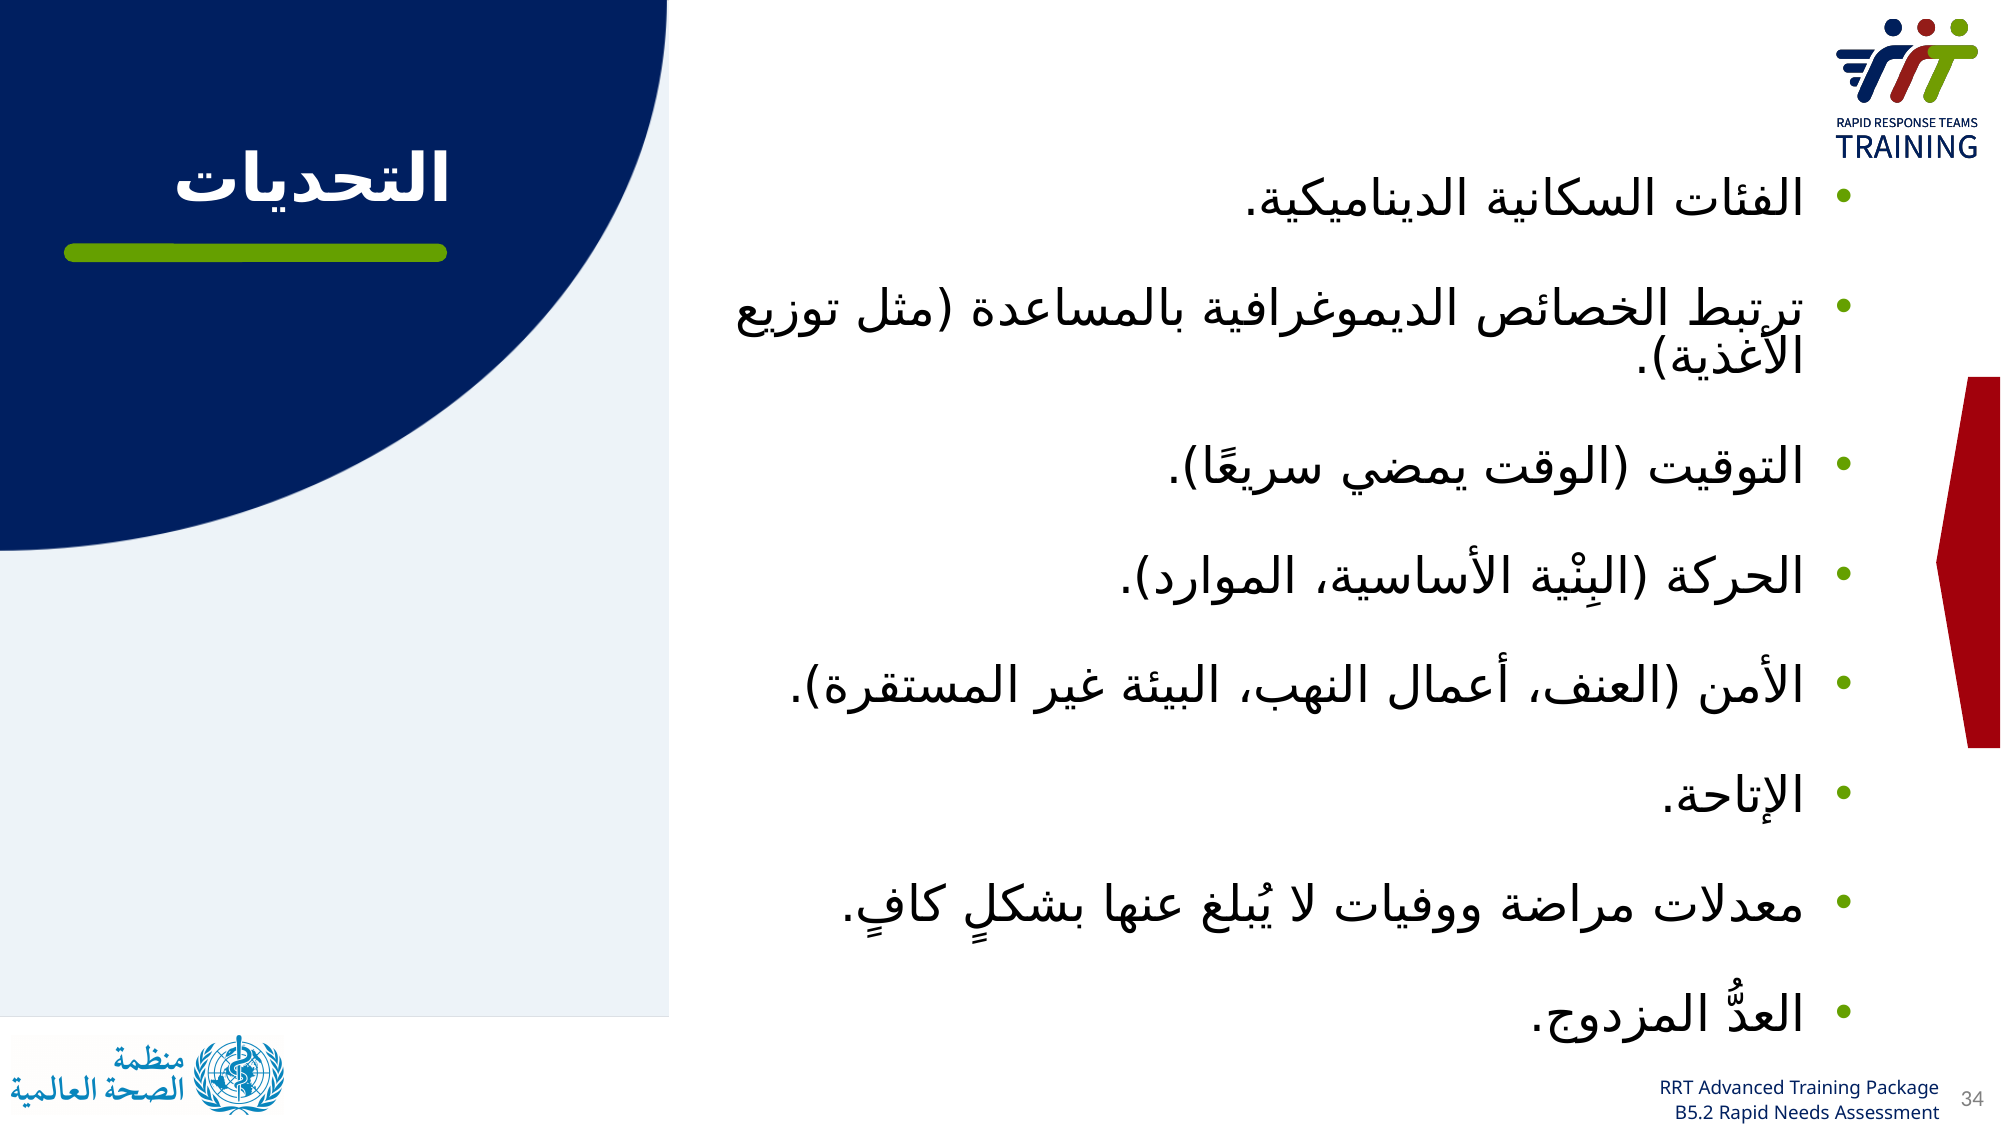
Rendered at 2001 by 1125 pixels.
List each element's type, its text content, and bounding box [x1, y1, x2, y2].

list الفئات السكانية الديناميكية. ترتبط الخصائص الديموغرافية بالمساعدة (مثل توزيع الأغذية). التوقيت (الوقت يمضي سريعًا). الحركة (البِنْية الأساسية، الموارد). الأمن (العنف، أعمال النهب، البيئة غير المستقرة). الإتاحة. معدلات مراضة ووفيات لا يُبلغ عنها بشكلٍ كافٍ. العدُّ المزدوج. [624, 169, 1861, 1024]
text_box التحديات [77, 144, 460, 217]
picture [241, 1050, 247, 1059]
picture [11, 1035, 284, 1115]
picture [0, 0, 669, 1018]
picture [1835, 19, 1978, 167]
